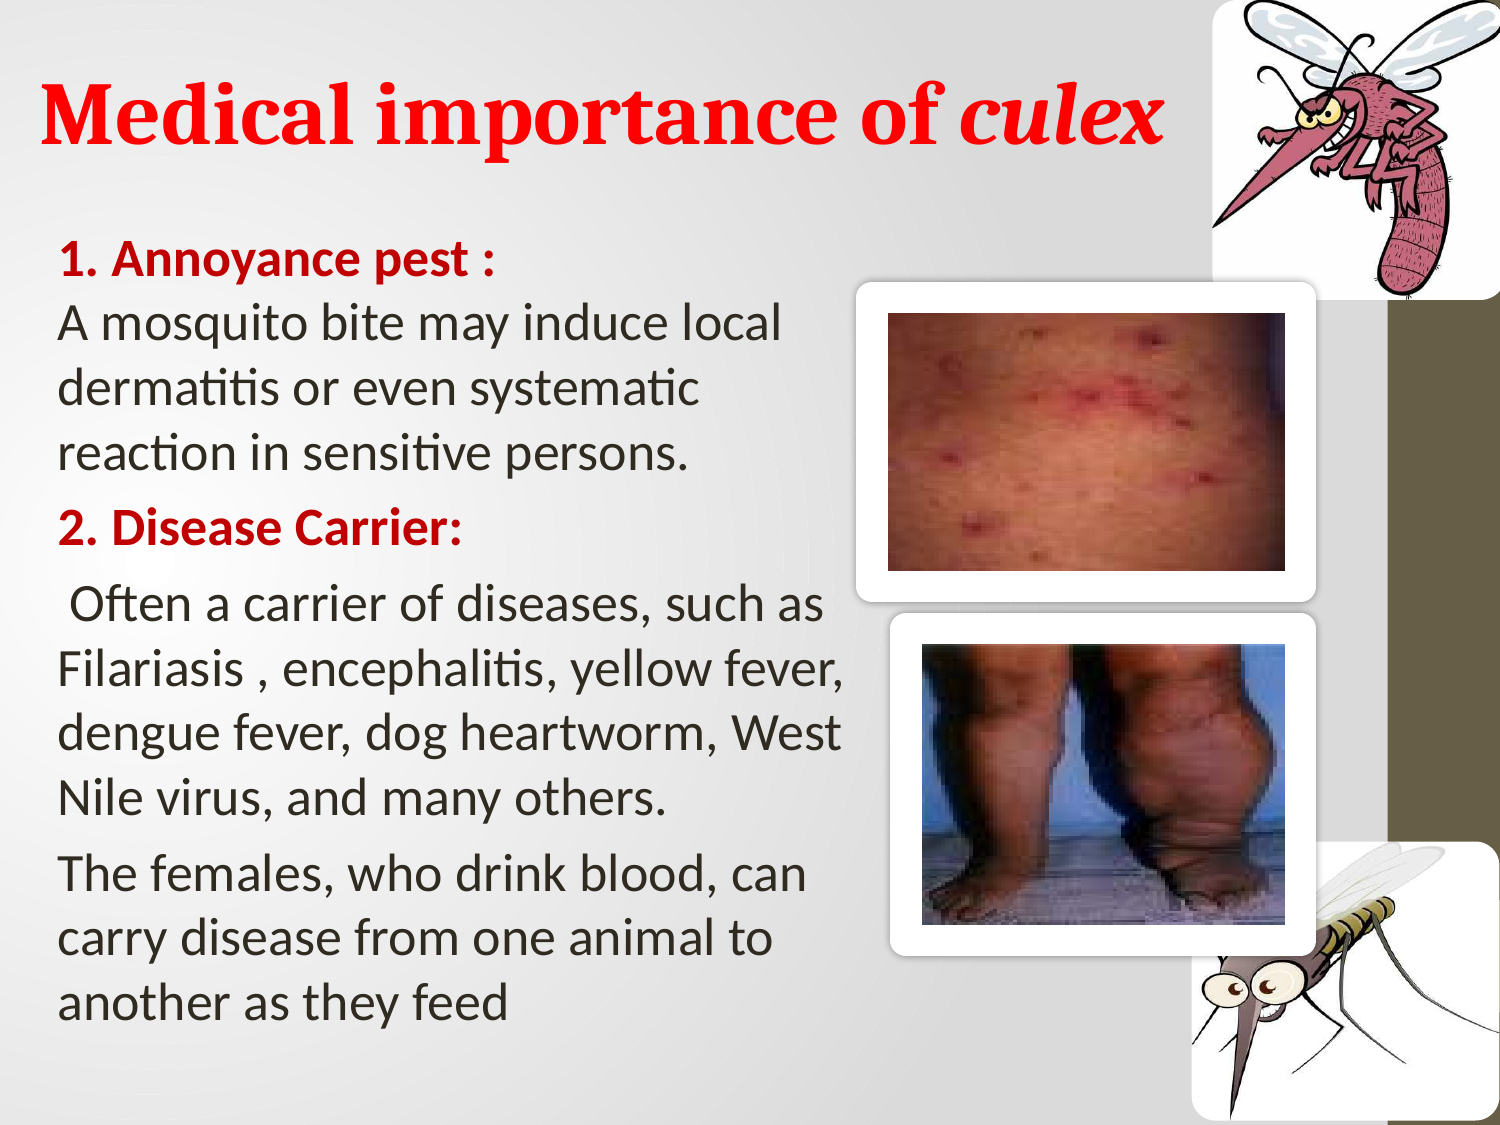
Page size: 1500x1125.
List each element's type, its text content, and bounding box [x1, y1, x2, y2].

picture [886, 312, 1286, 572]
title Medical importance of culex [24, 50, 1209, 168]
list 1. Annoyance pest : A mosquito bite may induce local dermatitis or even systematic reaction in sensitive persons. 2. Disease Carrier: Often a carrier of diseases, such as Filariasis , encephalitis, yellow fever, dengue fever, dog heartworm, West Nile virus, and many others. The females, who drink blood, can carry disease from one animal to another as they feed [24, 149, 900, 1050]
picture [921, 643, 1500, 1122]
picture [1211, 0, 1500, 301]
